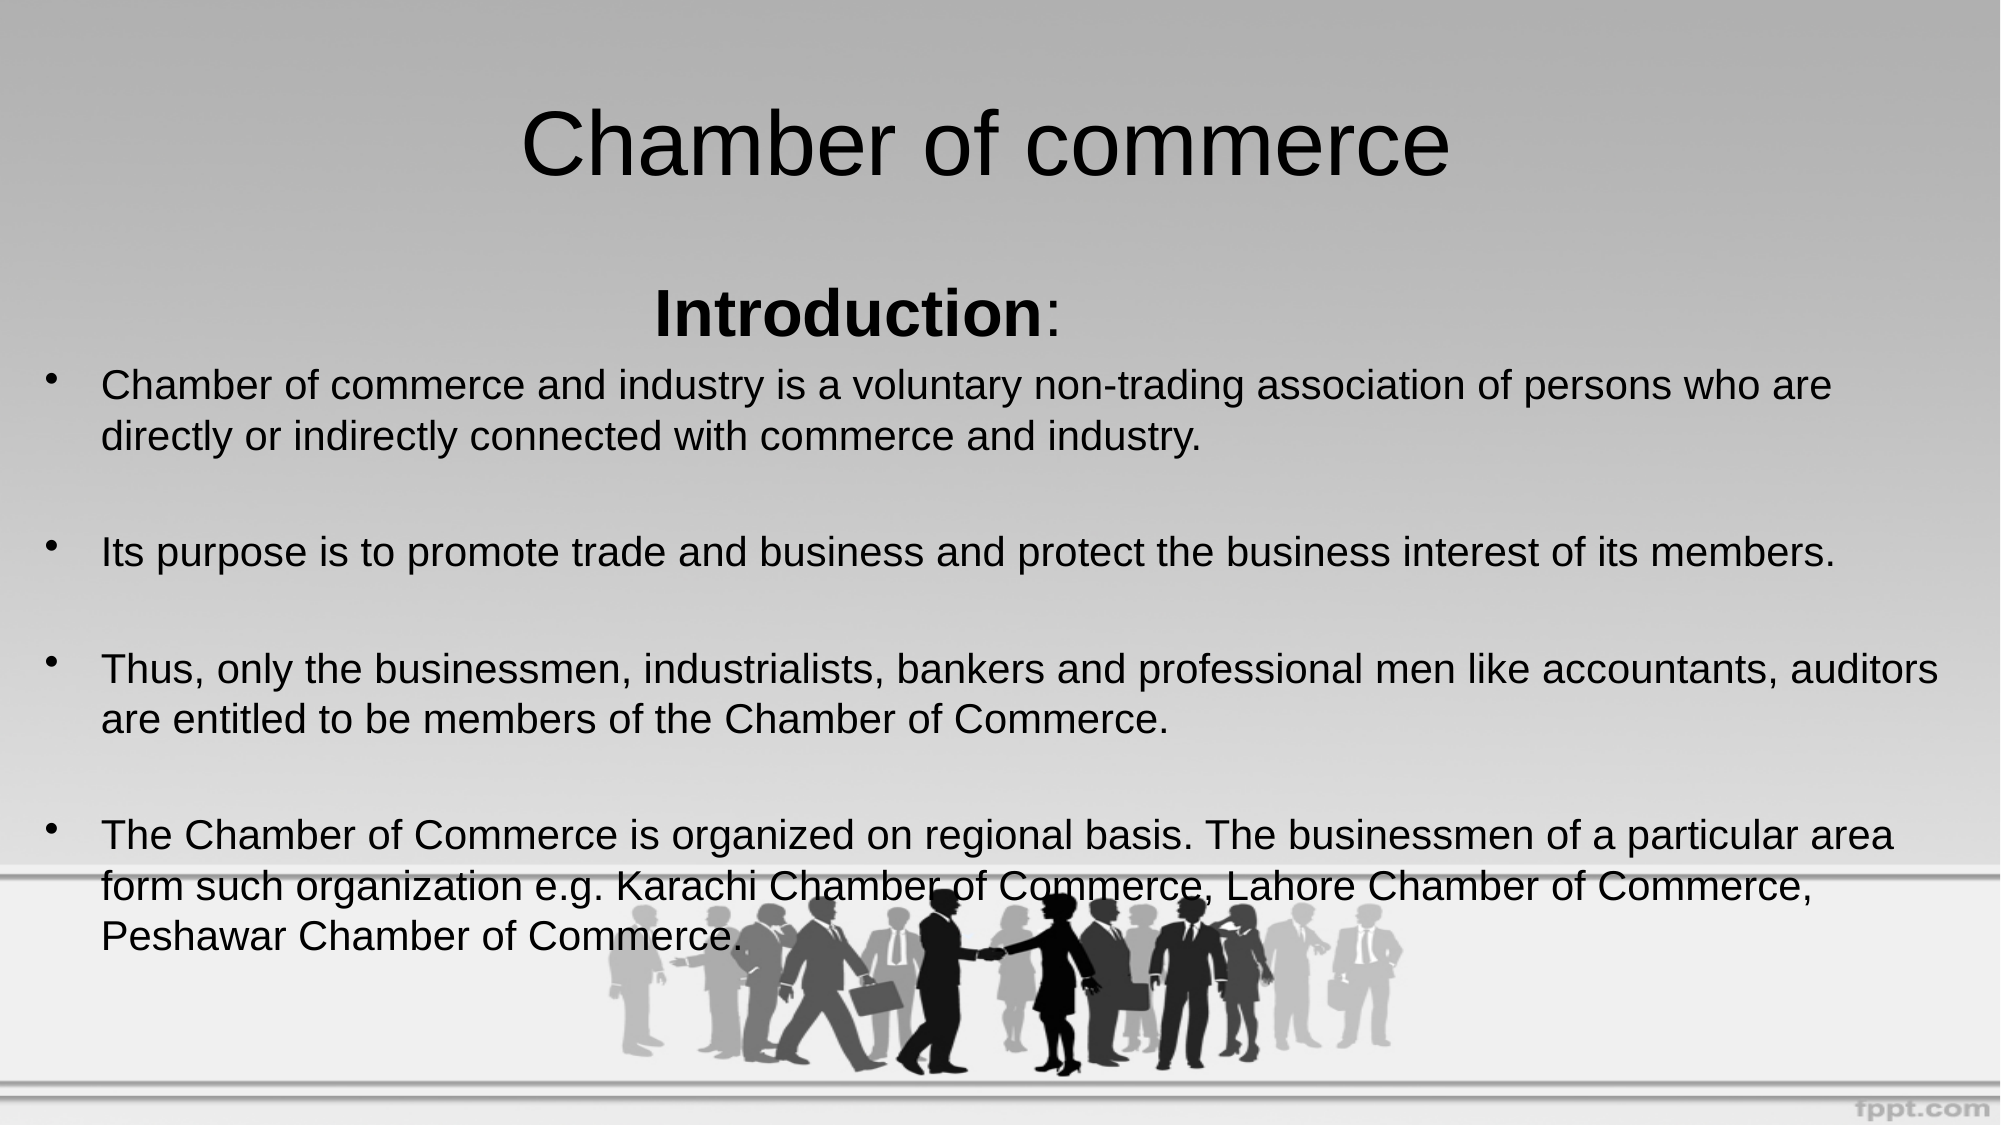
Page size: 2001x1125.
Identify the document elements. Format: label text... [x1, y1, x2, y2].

title Chamber of commerce [99, 45, 1900, 233]
picture [0, 0, 2001, 1125]
list Introduction: Chamber of commerce and industry is a voluntary non-trading association of persons who are directly or indirectly connected with commerce and industry. Its purpose is to promote trade and business and protect the business interest of its members. Thus, only the businessmen, industrialists, bankers and professional men like accountants, auditors are entitled to be members of the Chamber of Commerce. The Chamber of Commerce is organized on regional basis. The businessmen of a particular area form such organization e.g. Karachi Chamber of Commerce, Lahore Chamber of Commerce, Peshawar Chamber of Commerce. [29, 262, 1978, 1046]
